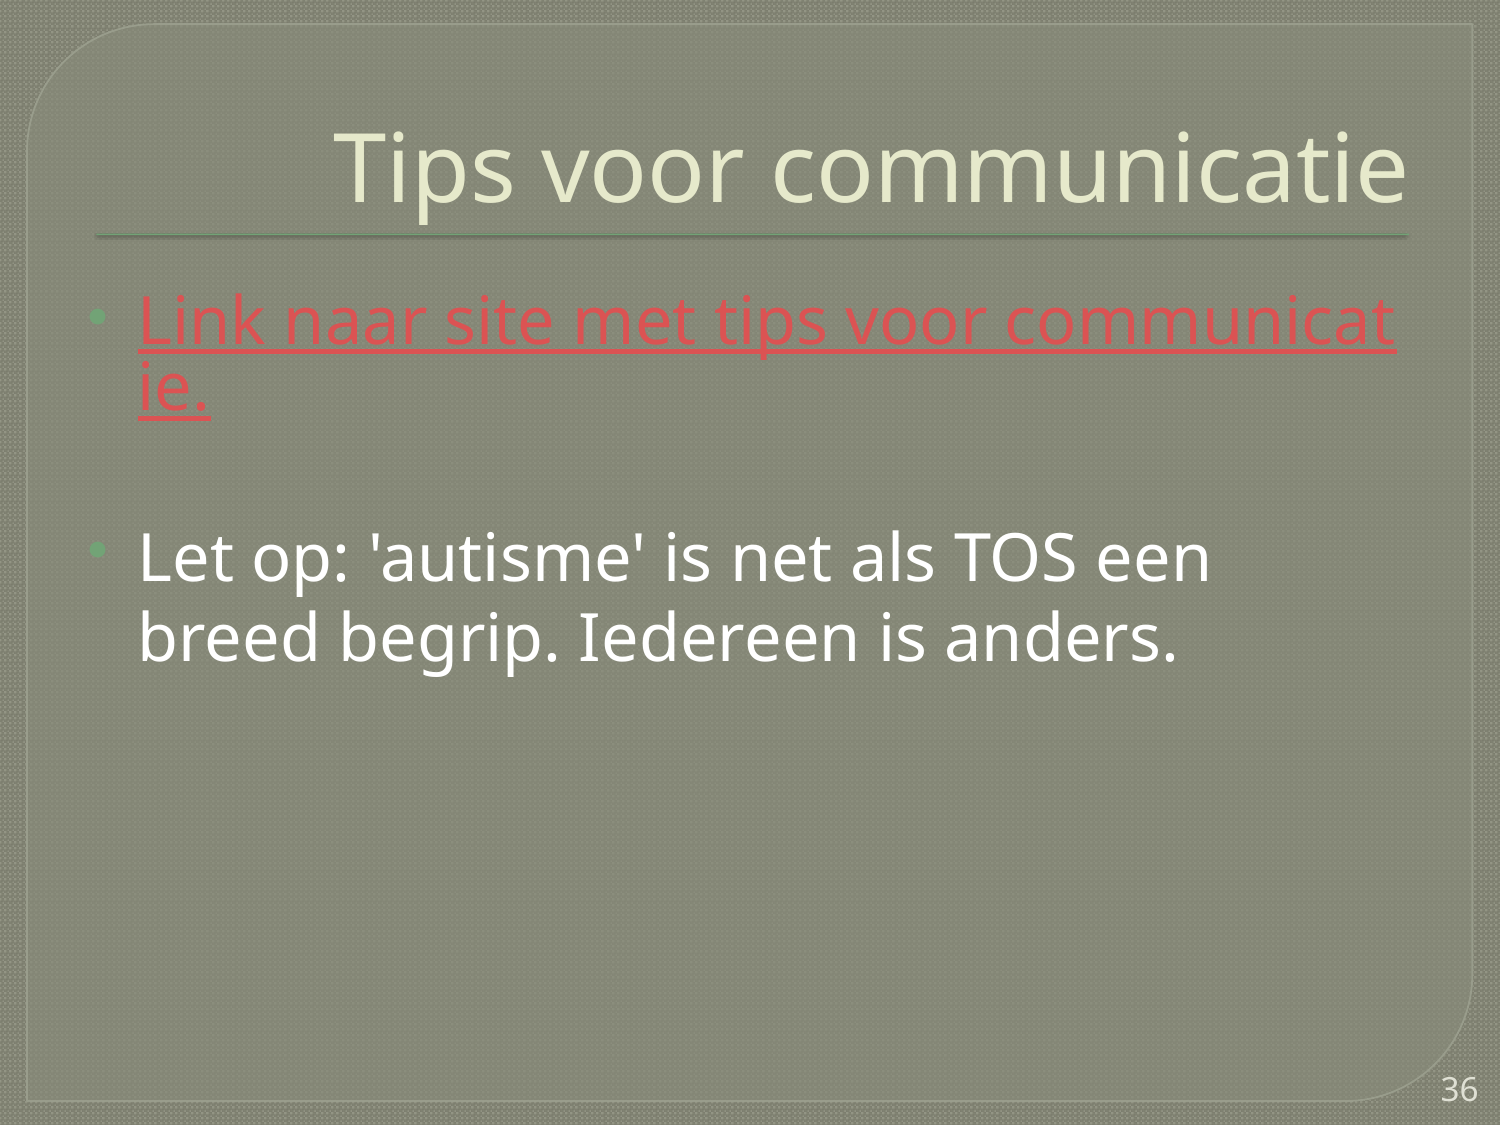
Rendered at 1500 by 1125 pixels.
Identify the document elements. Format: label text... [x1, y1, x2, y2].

slide_number 36 [1417, 1068, 1494, 1114]
list Link naar site met tips voor communicatie. Let op: 'autisme' is net als TOS een breed begrip. Iedereen is anders. [75, 270, 1425, 1013]
title Tips voor communicatie [75, 41, 1425, 230]
